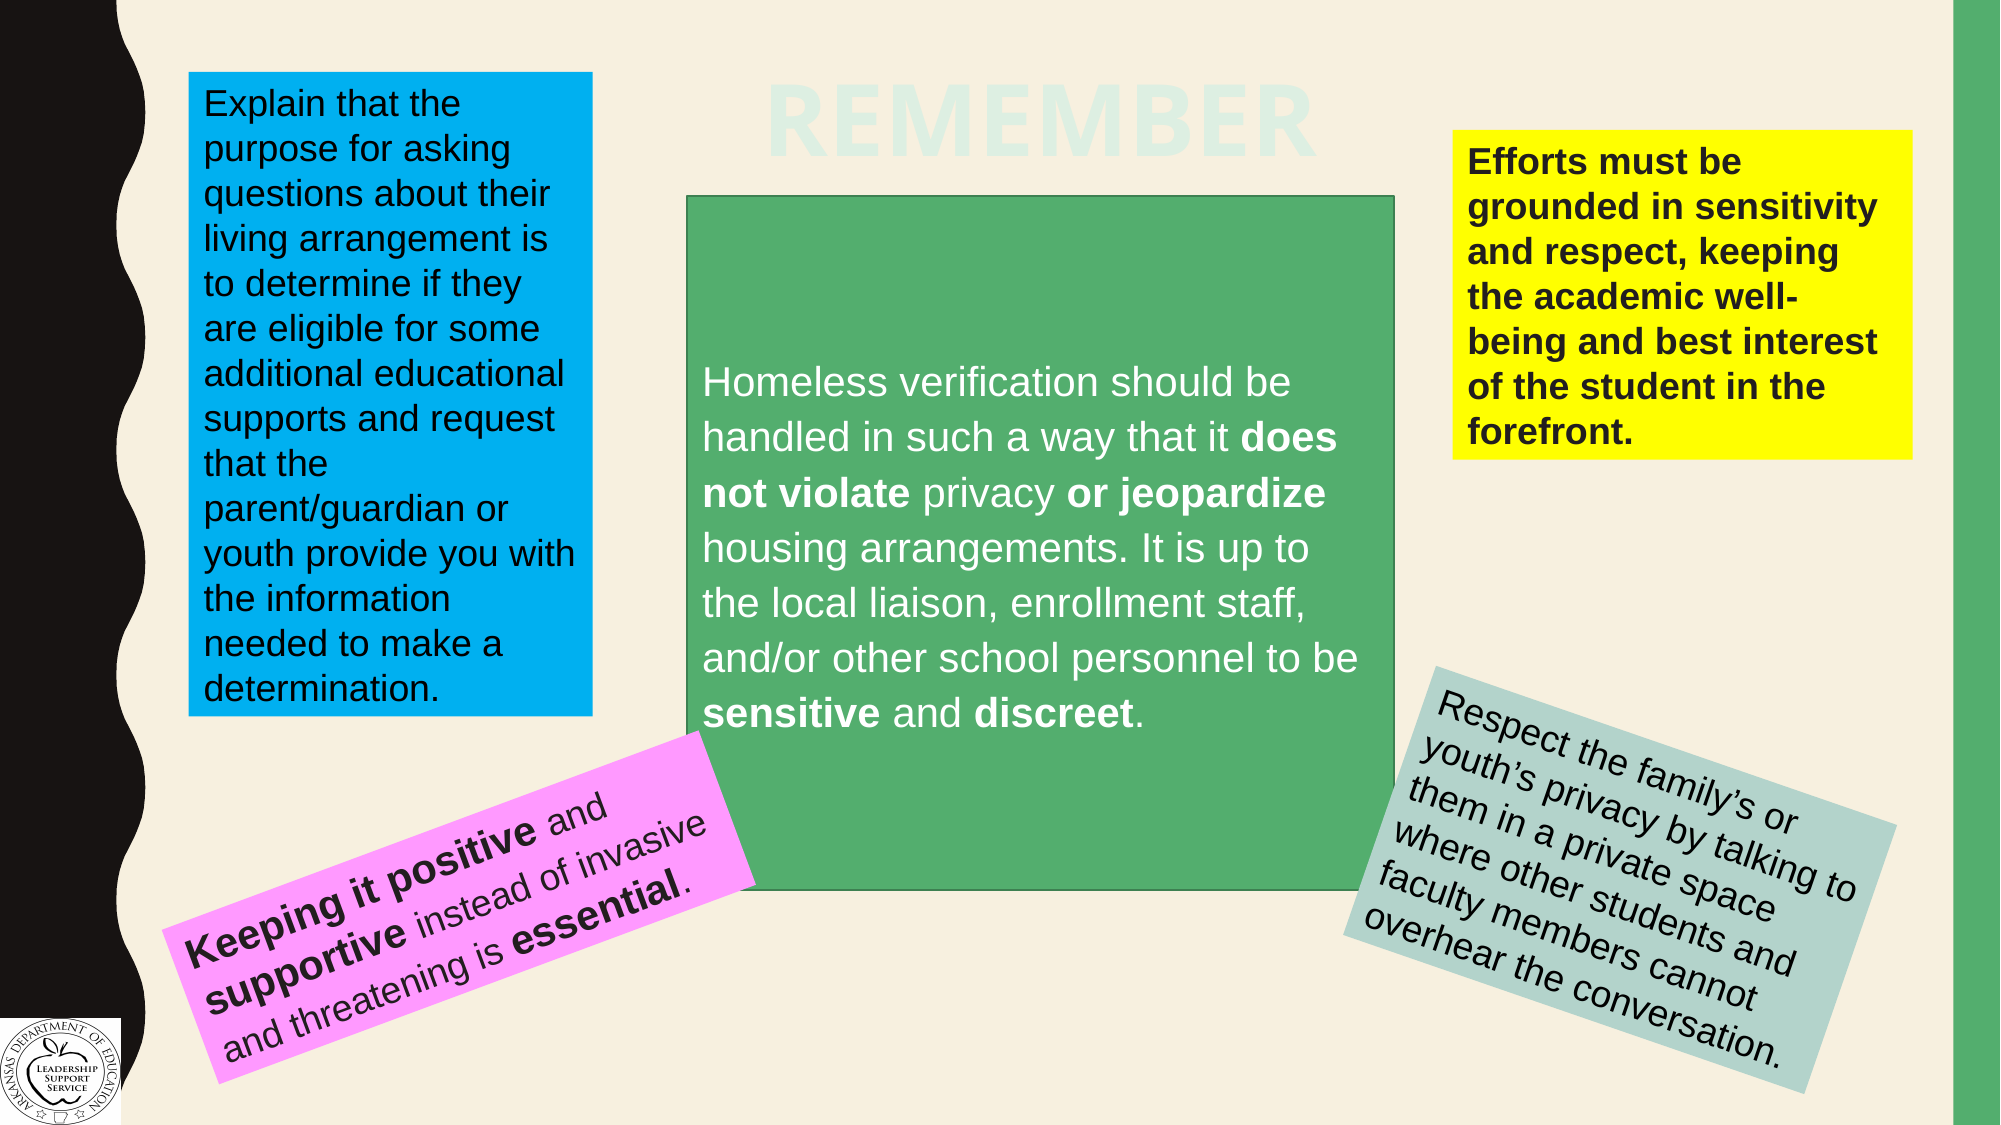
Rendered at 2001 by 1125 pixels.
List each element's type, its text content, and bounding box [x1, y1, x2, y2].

list Homeless verification should be handled in such a way that it does not violate privacy or jeopardize housing arrangements. It is up to the local liaison, enrollment staff, and/or other school personnel to be sensitive and discreet. [686, 195, 1395, 891]
text_box Keeping it positive and supportive instead of invasive and threatening is essential. [161, 730, 756, 1085]
title REMEMBER [205, 62, 1875, 308]
text_box Explain that the purpose for asking questions about their living arrangement is to determine if they are eligible for some additional educational supports and request that the parent/guardian or youth provide you with the information needed to make a determination. [188, 71, 593, 717]
text_box Efforts must be grounded in sensitivity and respect, keeping the academic well-being and best interest of the student in the forefront. [1452, 129, 1913, 460]
picture [0, 1018, 121, 1125]
text_box Respect the family’s or youth’s privacy by talking to them in a private space where other students and faculty members cannot overhear the conversation. [1343, 665, 1898, 1095]
